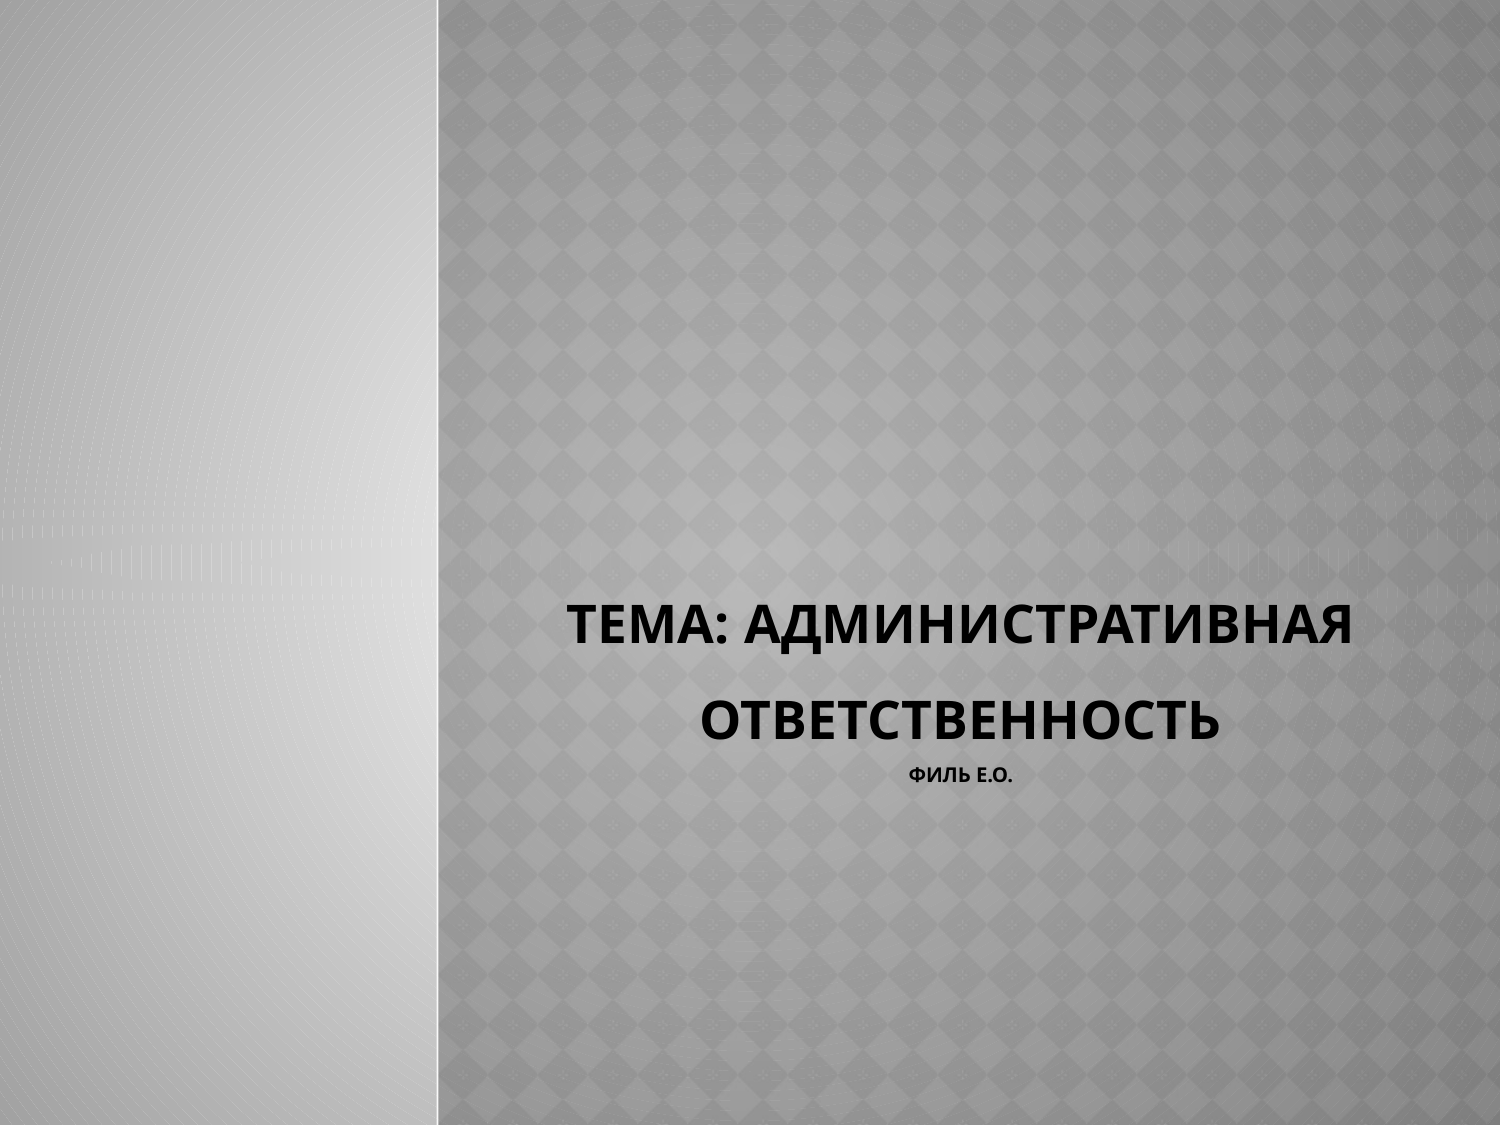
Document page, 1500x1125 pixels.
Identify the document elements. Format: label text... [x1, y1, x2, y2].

title Тема: Административная ответственность Филь Е.О. [454, 184, 1468, 811]
